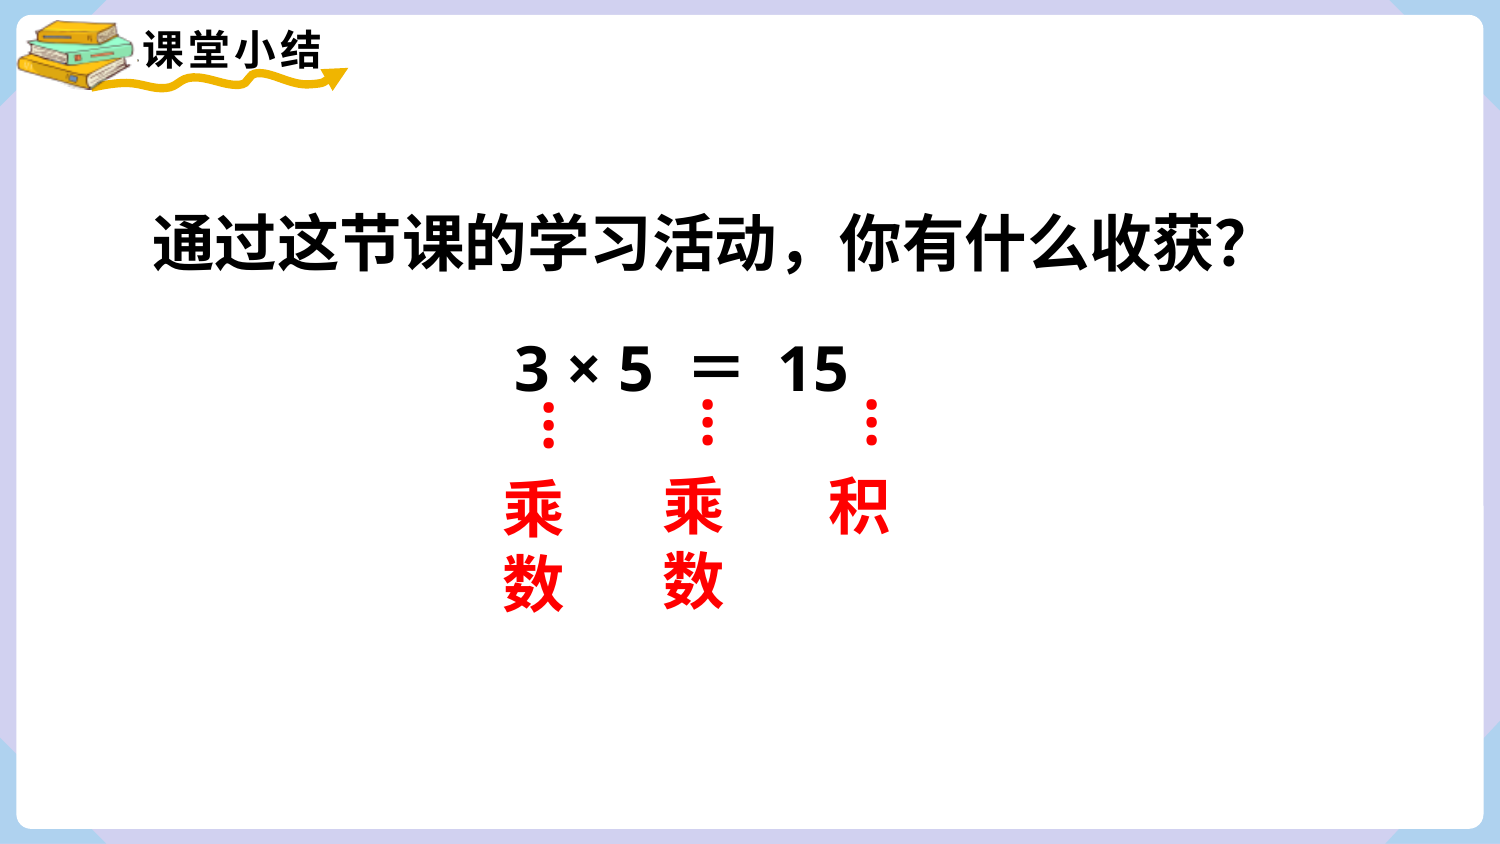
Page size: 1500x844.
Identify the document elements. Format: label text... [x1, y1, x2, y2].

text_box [484, 321, 945, 630]
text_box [12, 20, 350, 96]
text_box 课堂小结 [127, 15, 338, 20]
text_box 通过这节课的学习活动，你有什么收获？ [137, 159, 1383, 287]
